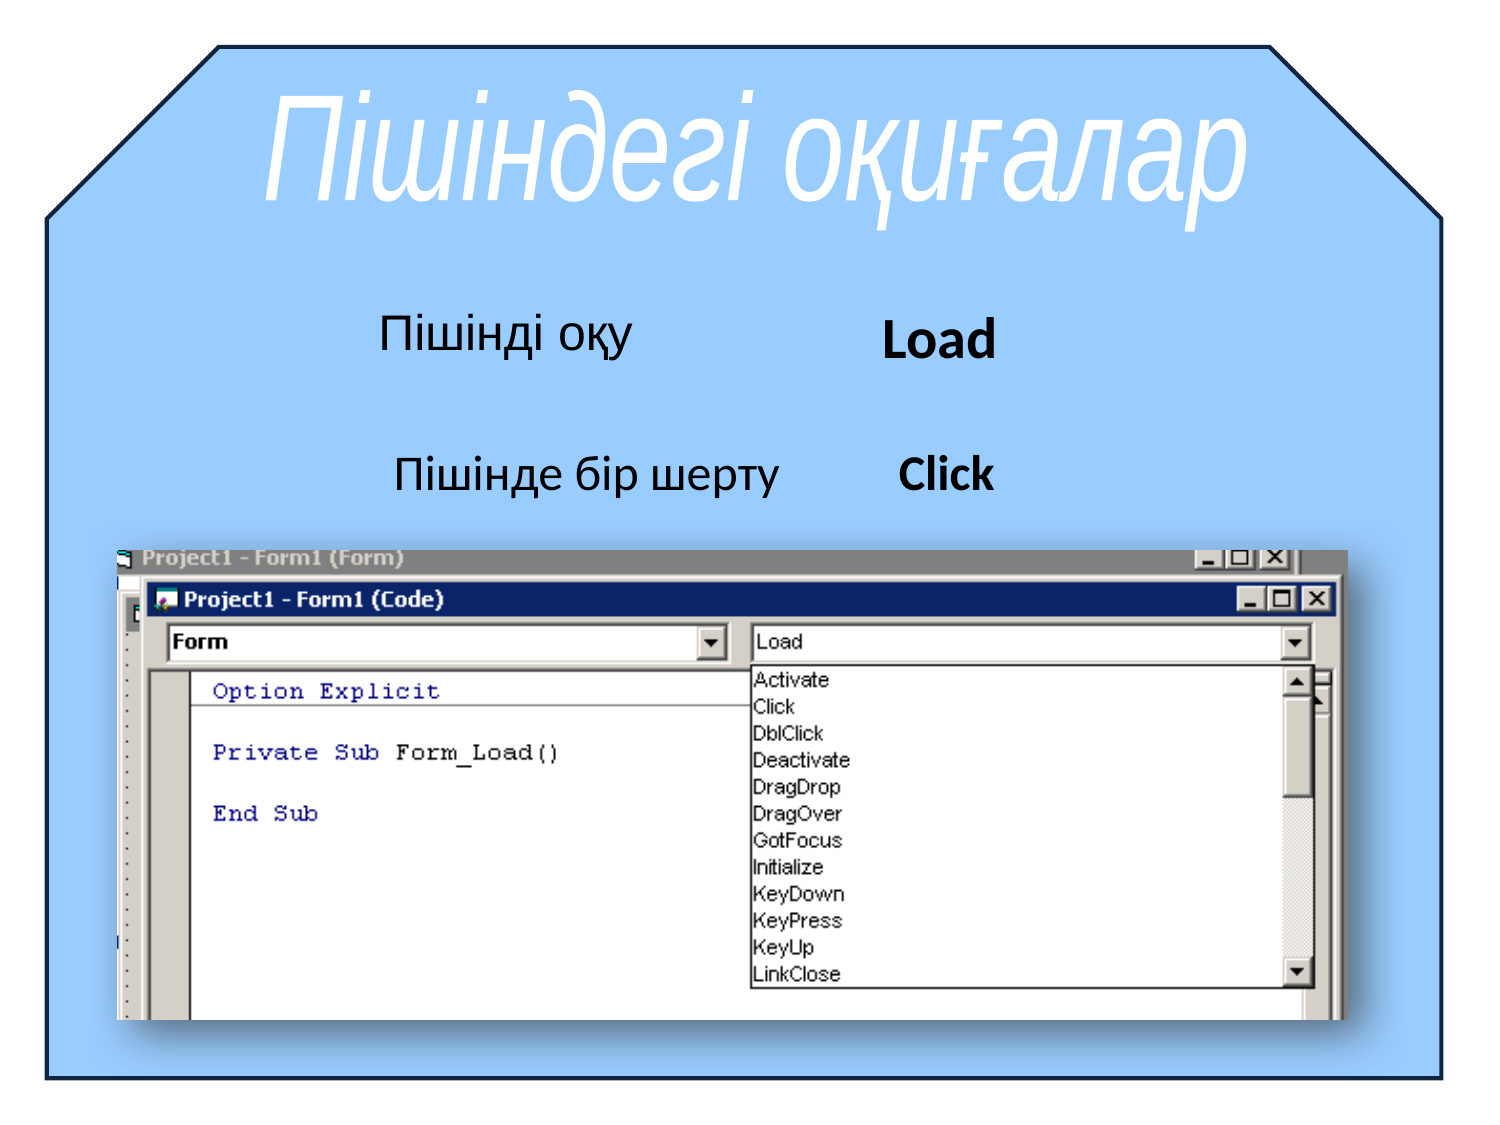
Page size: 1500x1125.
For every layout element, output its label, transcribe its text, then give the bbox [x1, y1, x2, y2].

text_box Click [883, 433, 1010, 509]
picture [116, 550, 1348, 1020]
text_box Пішінді оқу [363, 292, 648, 368]
text_box Пішінде бір шерту [378, 433, 795, 509]
text_box Load [867, 292, 1013, 378]
text_box [46, 46, 1442, 1079]
